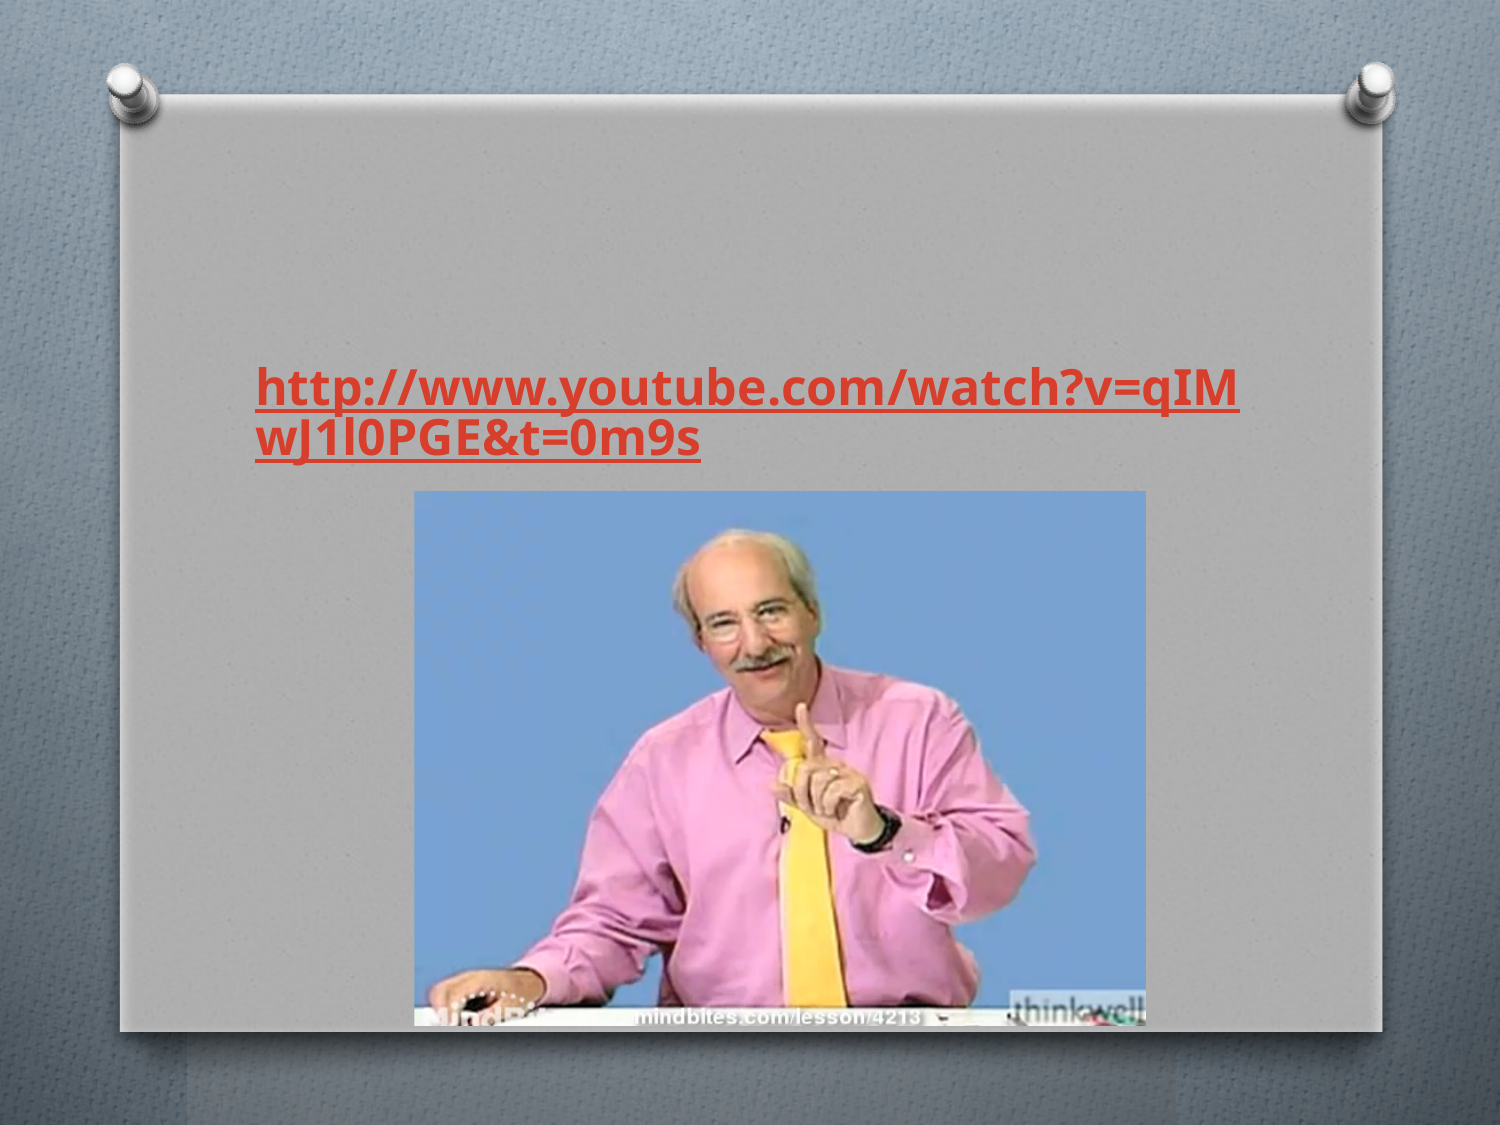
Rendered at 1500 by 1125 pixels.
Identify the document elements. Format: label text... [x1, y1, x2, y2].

picture [75, 29, 198, 153]
picture [414, 491, 1147, 1026]
picture [1317, 35, 1439, 156]
list http://www.youtube.com/watch?v=qIMwJ1l0PGE&t=0m9s [240, 347, 1257, 939]
